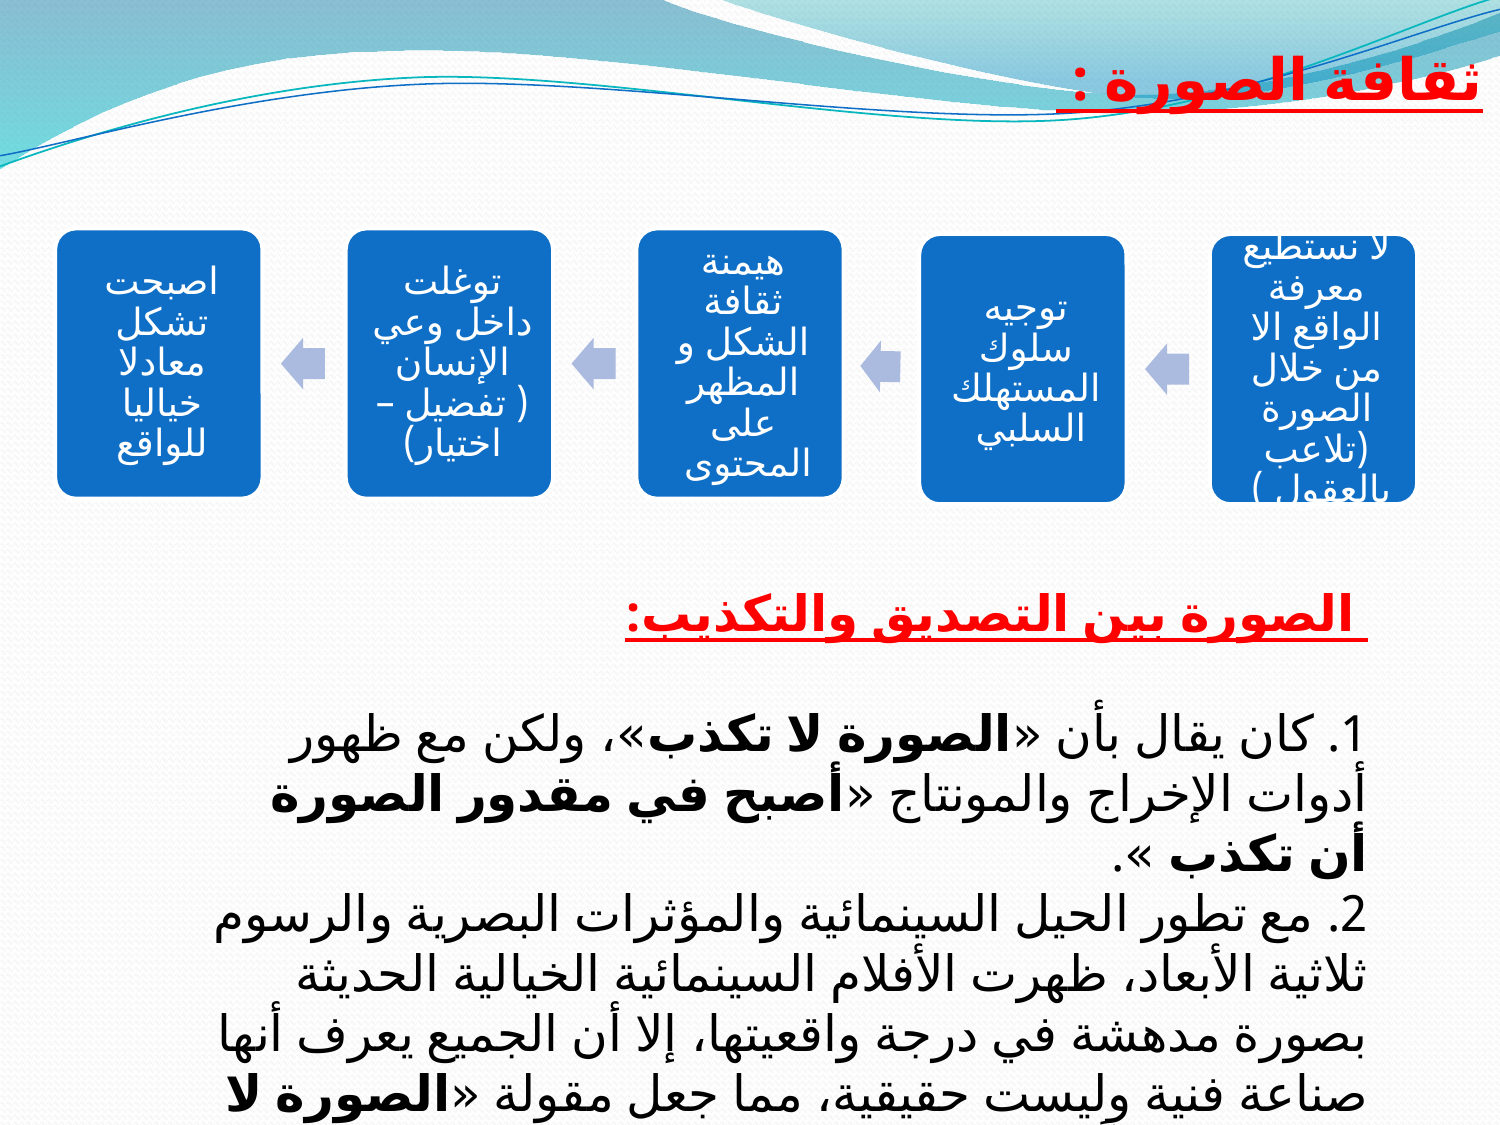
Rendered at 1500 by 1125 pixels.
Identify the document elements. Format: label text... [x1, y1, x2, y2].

text_box ثقافة الصورة : [1040, 35, 1498, 165]
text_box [46, 105, 1419, 633]
text_box الصورة بين التصديق والتكذيب: 1. كان يقال بأن «الصورة لا تكذب»، ولكن مع ظهور أدوات الإخراج والمونتاج «أصبح في مقدور الصورة أن تكذب ». 2. مع تطور الحيل السينمائية والمؤثرات البصرية والرسوم ثلاثية الأبعاد، ظهرت الأفلام السينمائية الخيالية الحديثة بصورة مدهشة في درجة واقعيتها، إلا أن الجميع يعرف أنها صناعة فنية وليست حقيقية، مما جعل مقولة «الصورة لا تكذب» جزءاً من التاريخ. [187, 647, 1383, 1125]
